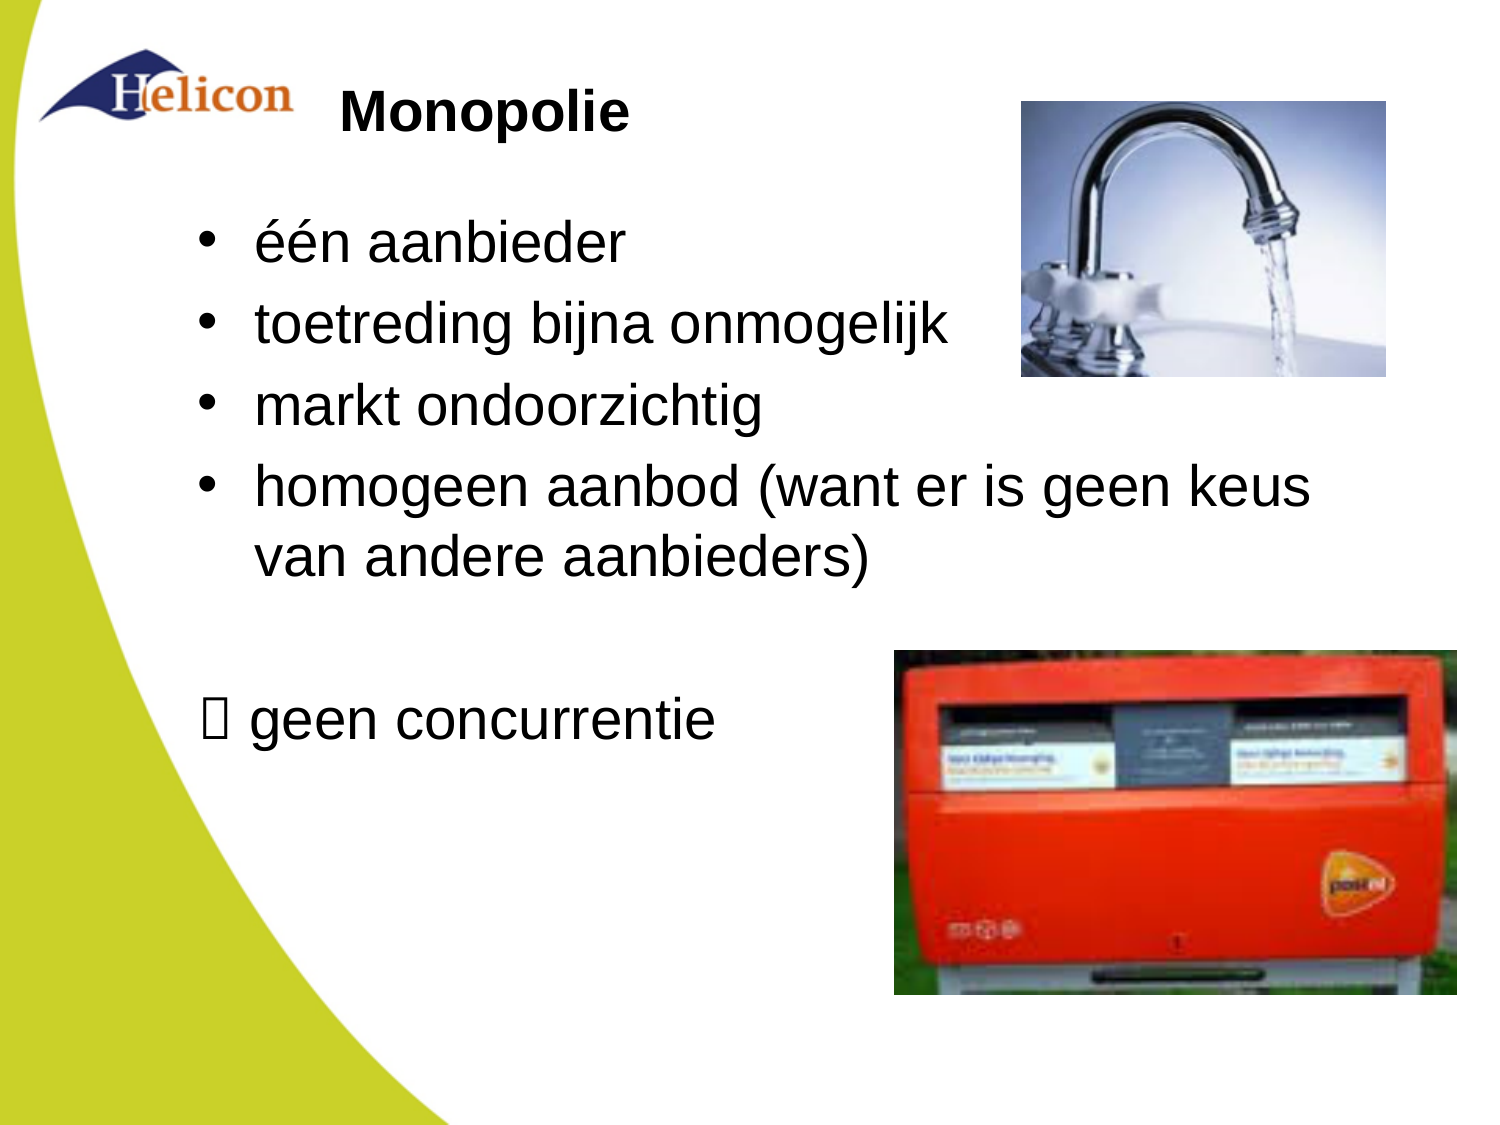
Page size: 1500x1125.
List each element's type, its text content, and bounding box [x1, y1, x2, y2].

title Monopolie [324, 54, 1415, 161]
picture [0, 0, 1500, 1125]
list één aanbieder toetreding bijna onmogelijk markt ondoorzichtig homogeen aanbod (want er is geen keus van andere aanbieders)  geen concurrentie [183, 196, 1425, 1005]
